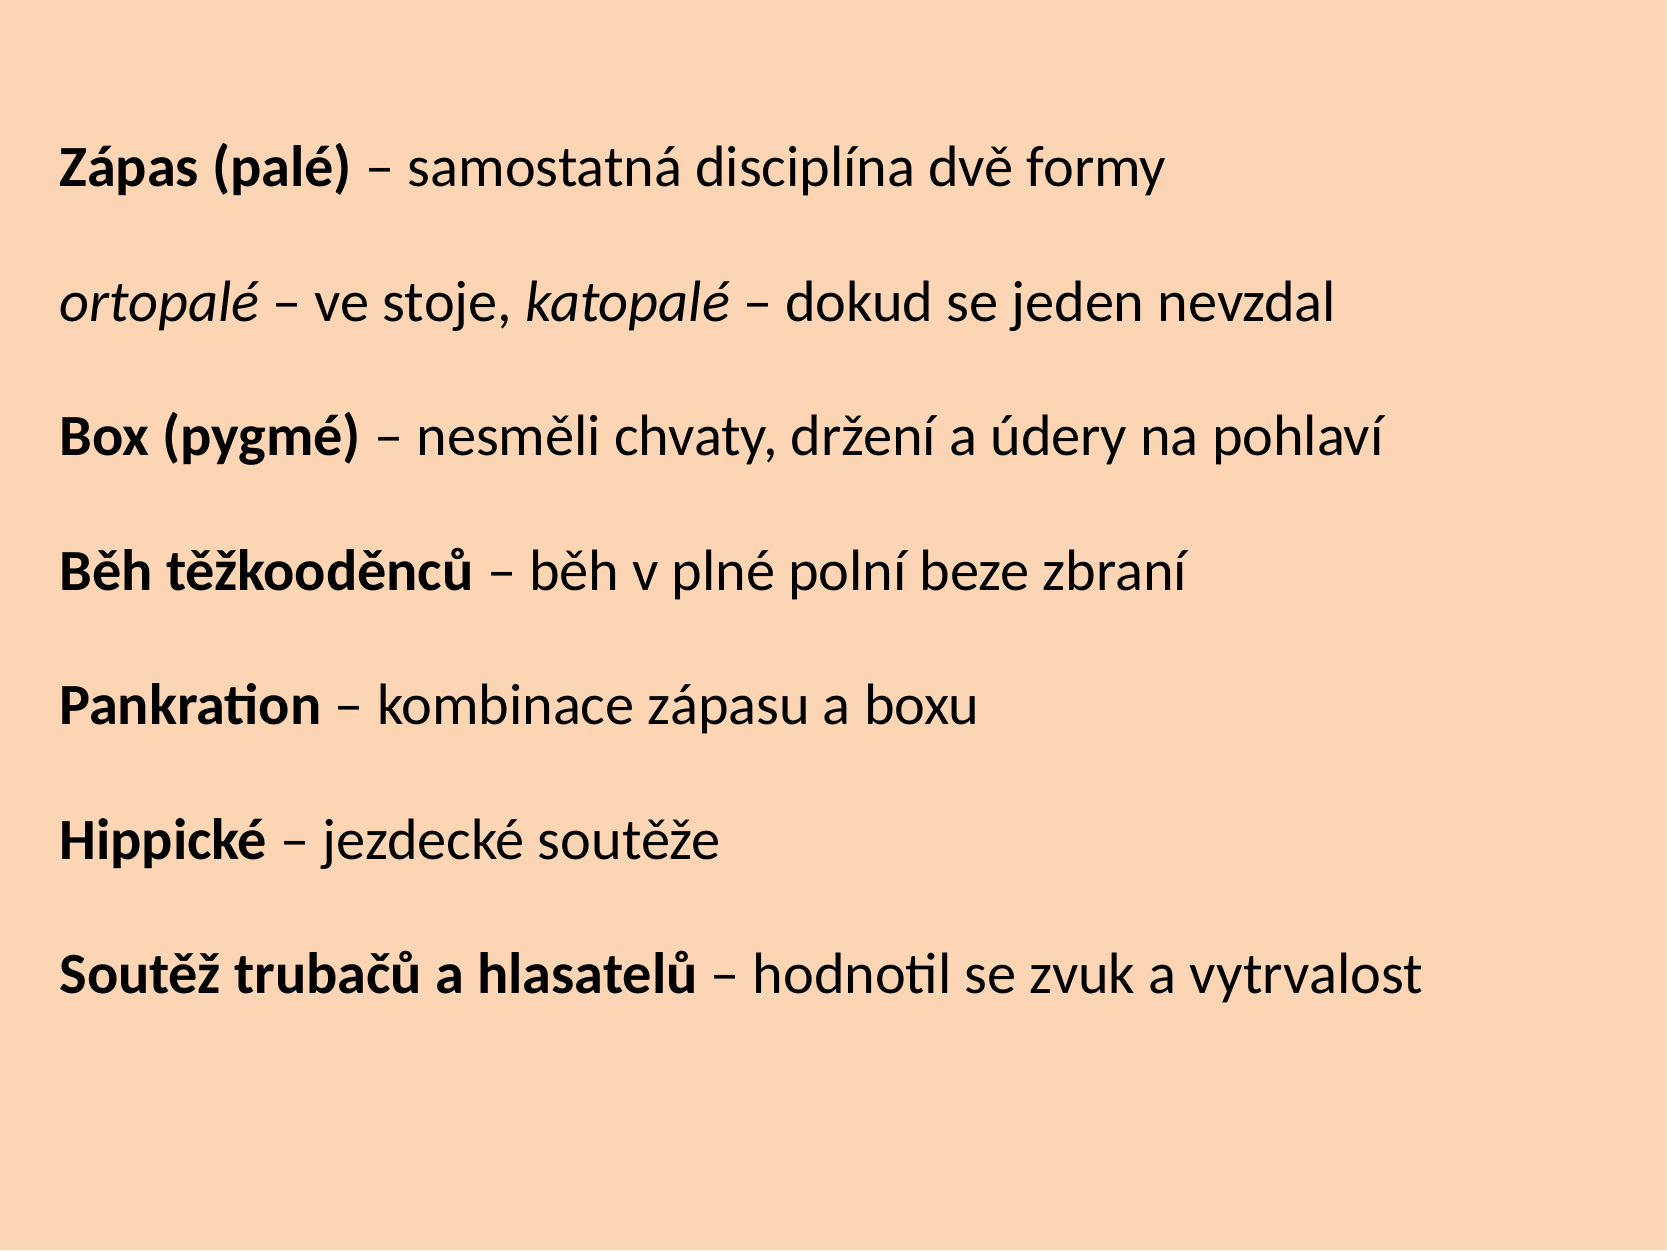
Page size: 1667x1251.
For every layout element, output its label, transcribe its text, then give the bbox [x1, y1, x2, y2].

list Zápas (palé) – samostatná disciplína dvě formy ortopalé – ve stoje, katopalé – dokud se jeden nevzdal Box (pygmé) – nesměli chvaty, držení a údery na pohlaví Běh těžkooděnců – běh v plné polní beze zbraní Pankration – kombinace zápasu a boxu Hippické – jezdecké soutěže Soutěž trubačů a hlasatelů – hodnotil se zvuk a vytrvalost [41, 93, 1625, 1181]
